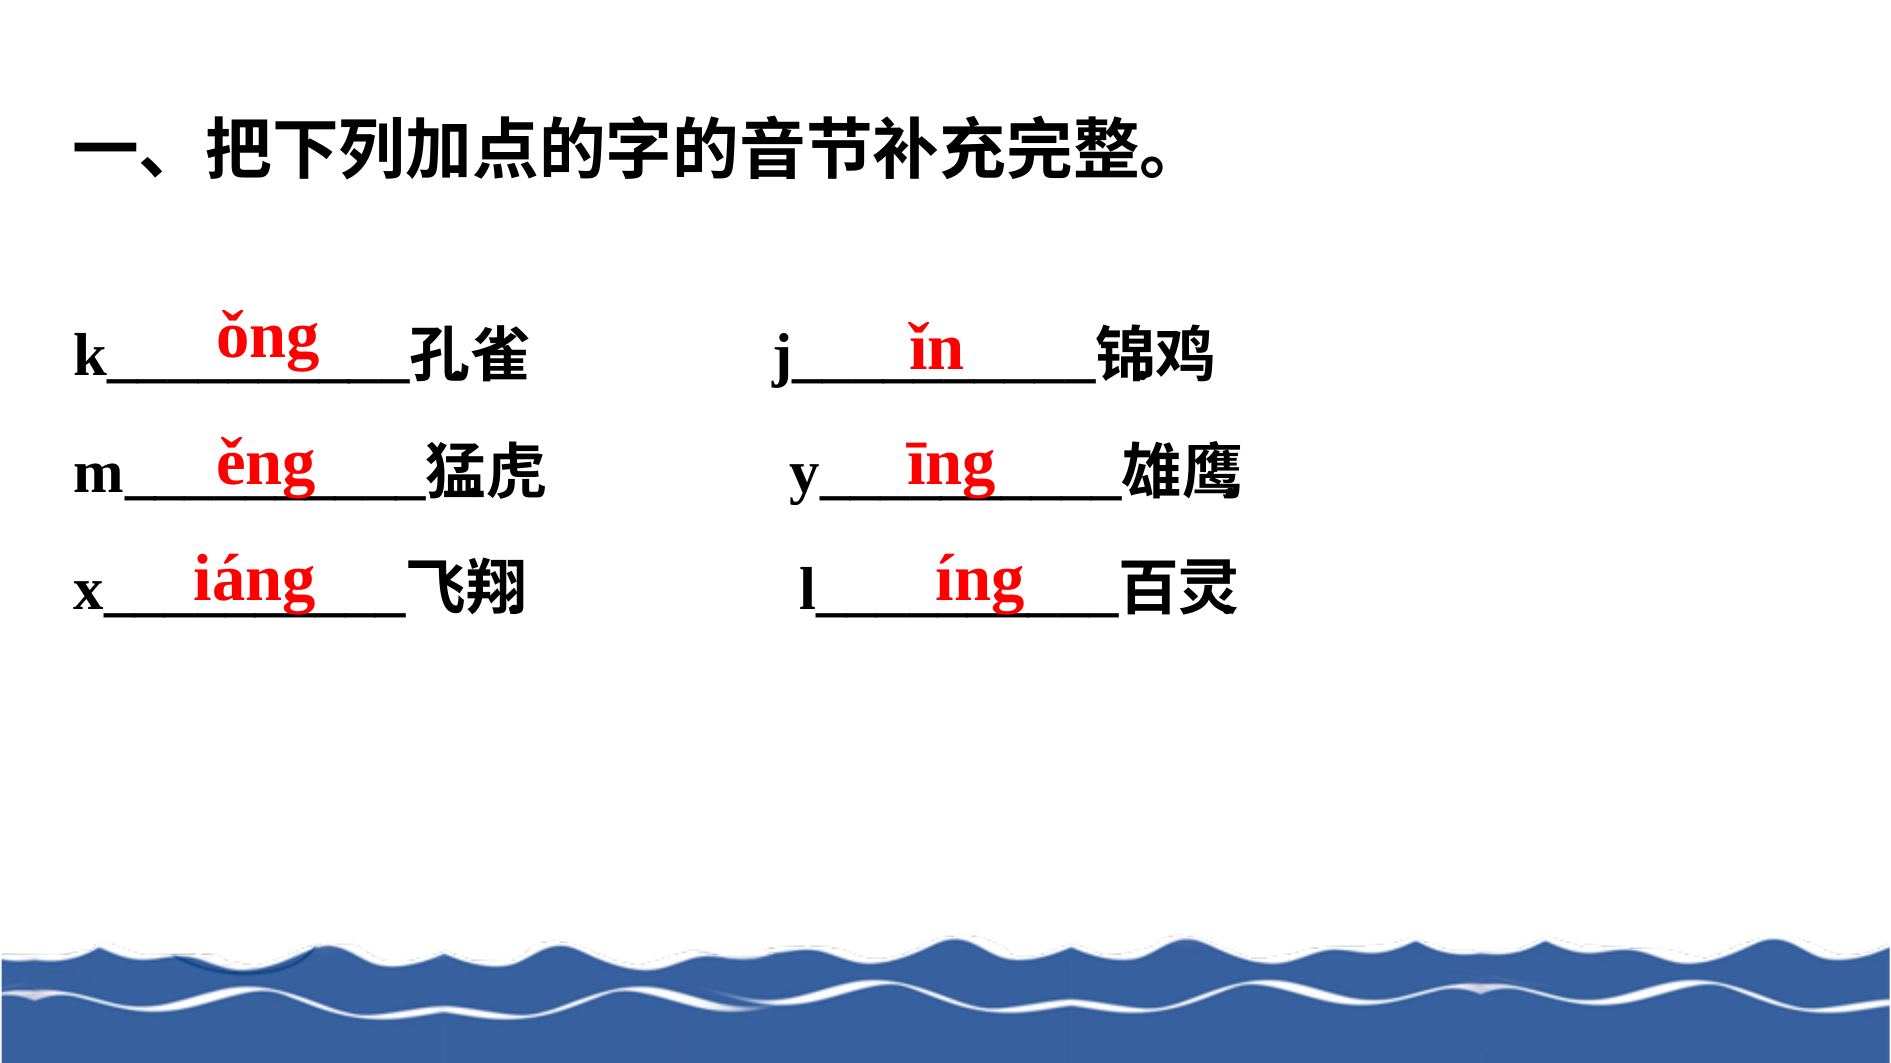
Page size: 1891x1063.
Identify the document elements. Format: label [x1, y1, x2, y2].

picture [1, 886, 1891, 1063]
text_box [57, 58, 1835, 786]
